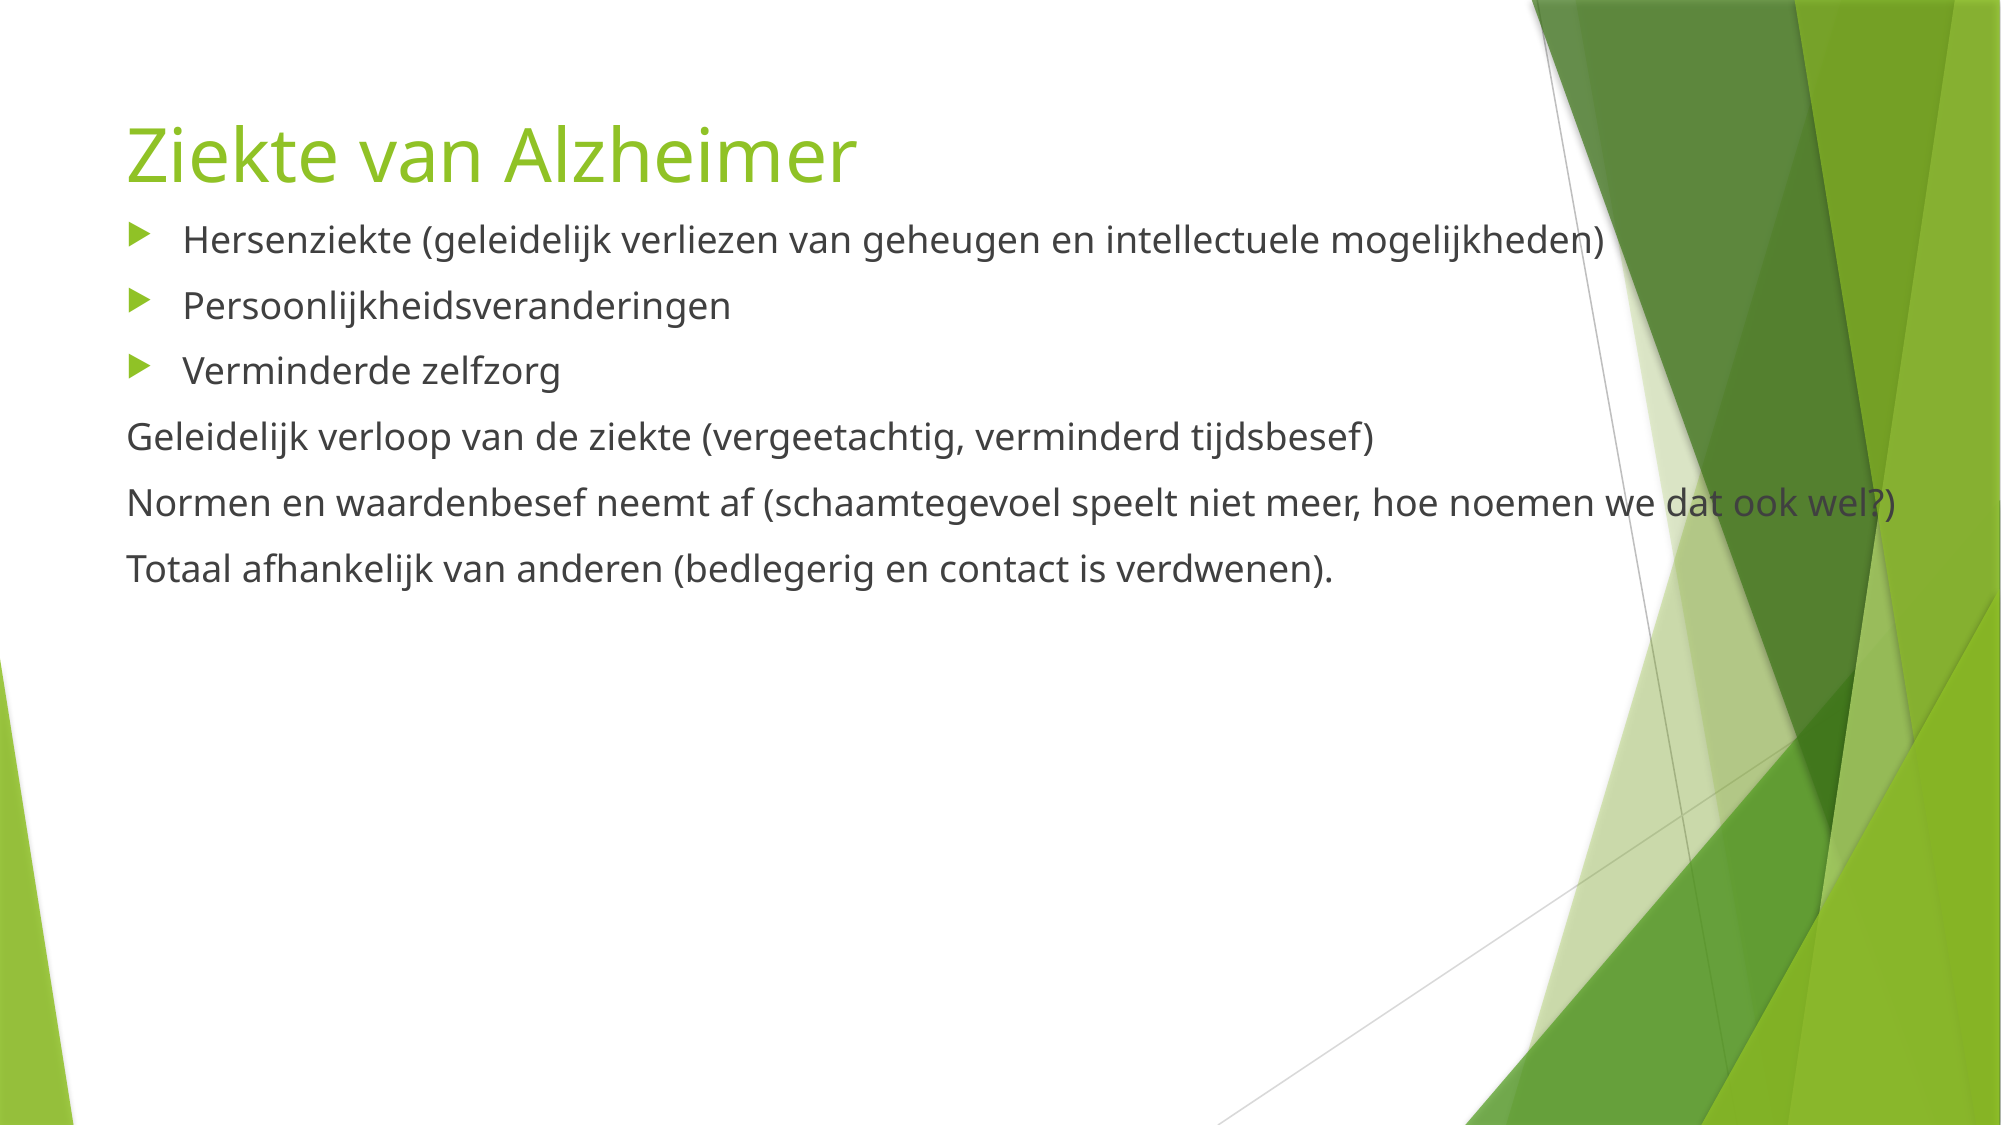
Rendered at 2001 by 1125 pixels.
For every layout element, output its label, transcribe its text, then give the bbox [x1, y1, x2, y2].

list Hersenziekte (geleidelijk verliezen van geheugen en intellectuele mogelijkheden) Persoonlijkheidsveranderingen Verminderde zelfzorg Geleidelijk verloop van de ziekte (vergeetachtig, verminderd tijdsbesef) Normen en waardenbesef neemt af (schaamtegevoel speelt niet meer, hoe noemen we dat ook wel?) Totaal afhankelijk van anderen (bedlegerig en contact is verdwenen). [111, 208, 1963, 845]
title Ziekte van Alzheimer [111, 99, 1522, 208]
